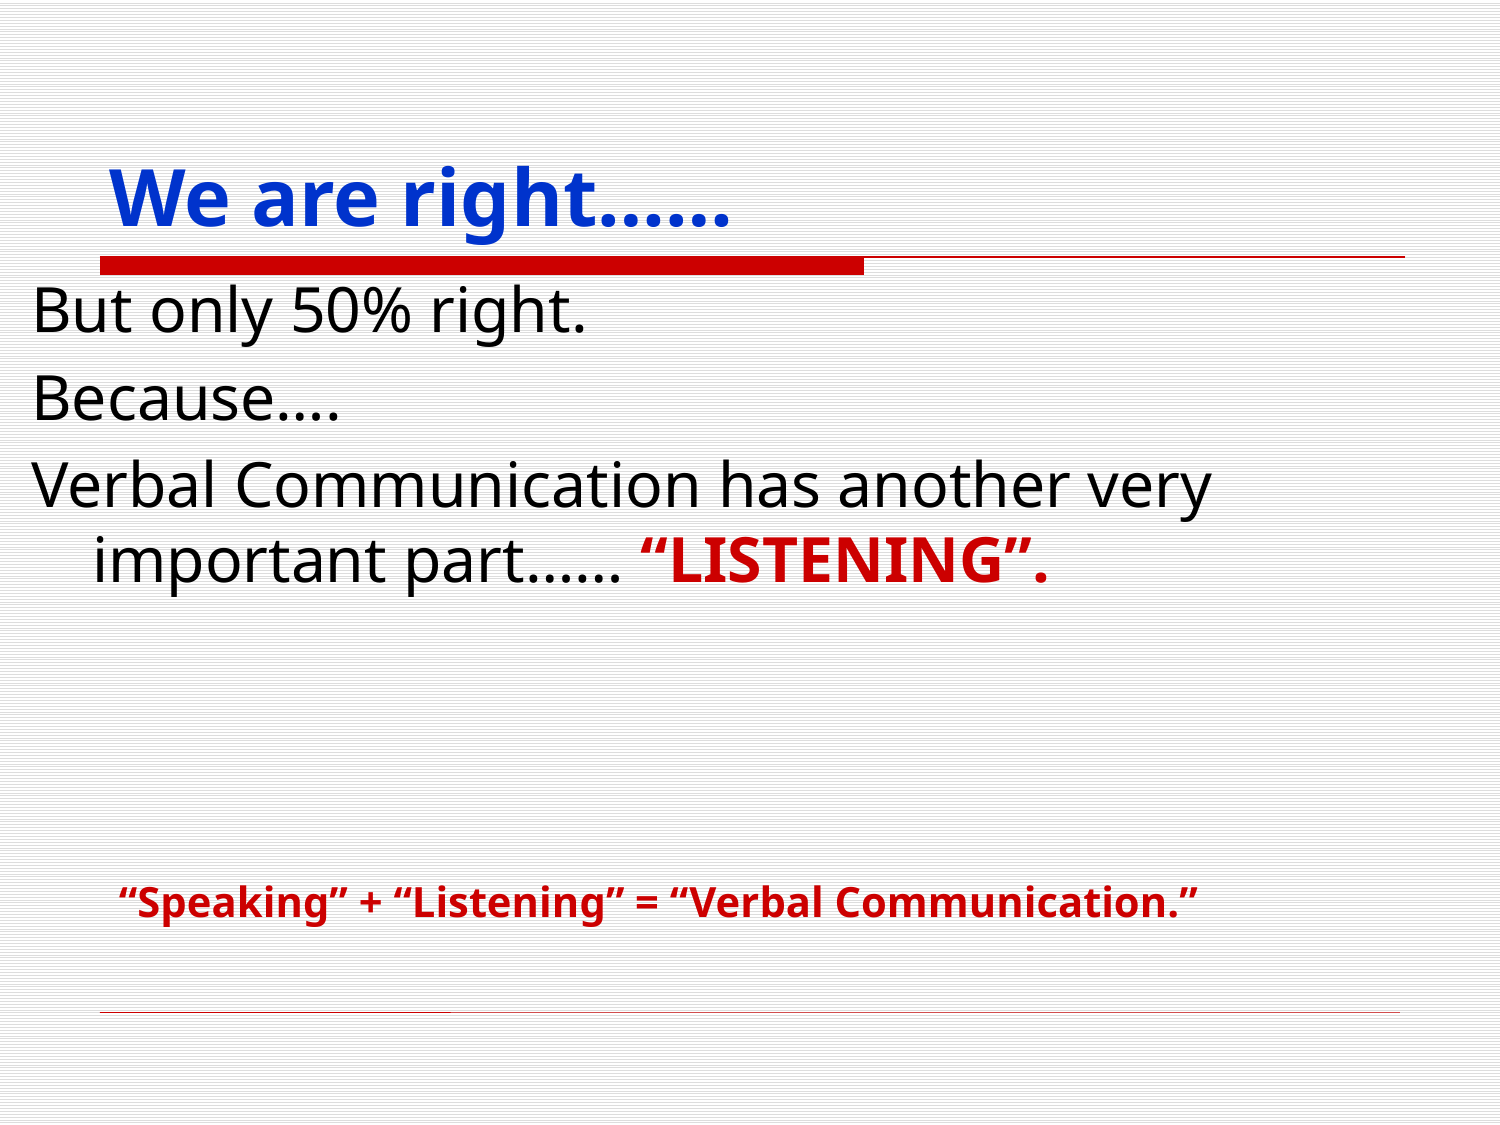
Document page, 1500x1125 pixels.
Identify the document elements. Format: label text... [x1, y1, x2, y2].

list But only 50% right. Because…. Verbal Communication has another very important part…… “LISTENING”. “Speaking” + “Listening” = “Verbal Communication.” [0, 262, 1500, 1125]
title We are right…… [93, 49, 1407, 250]
